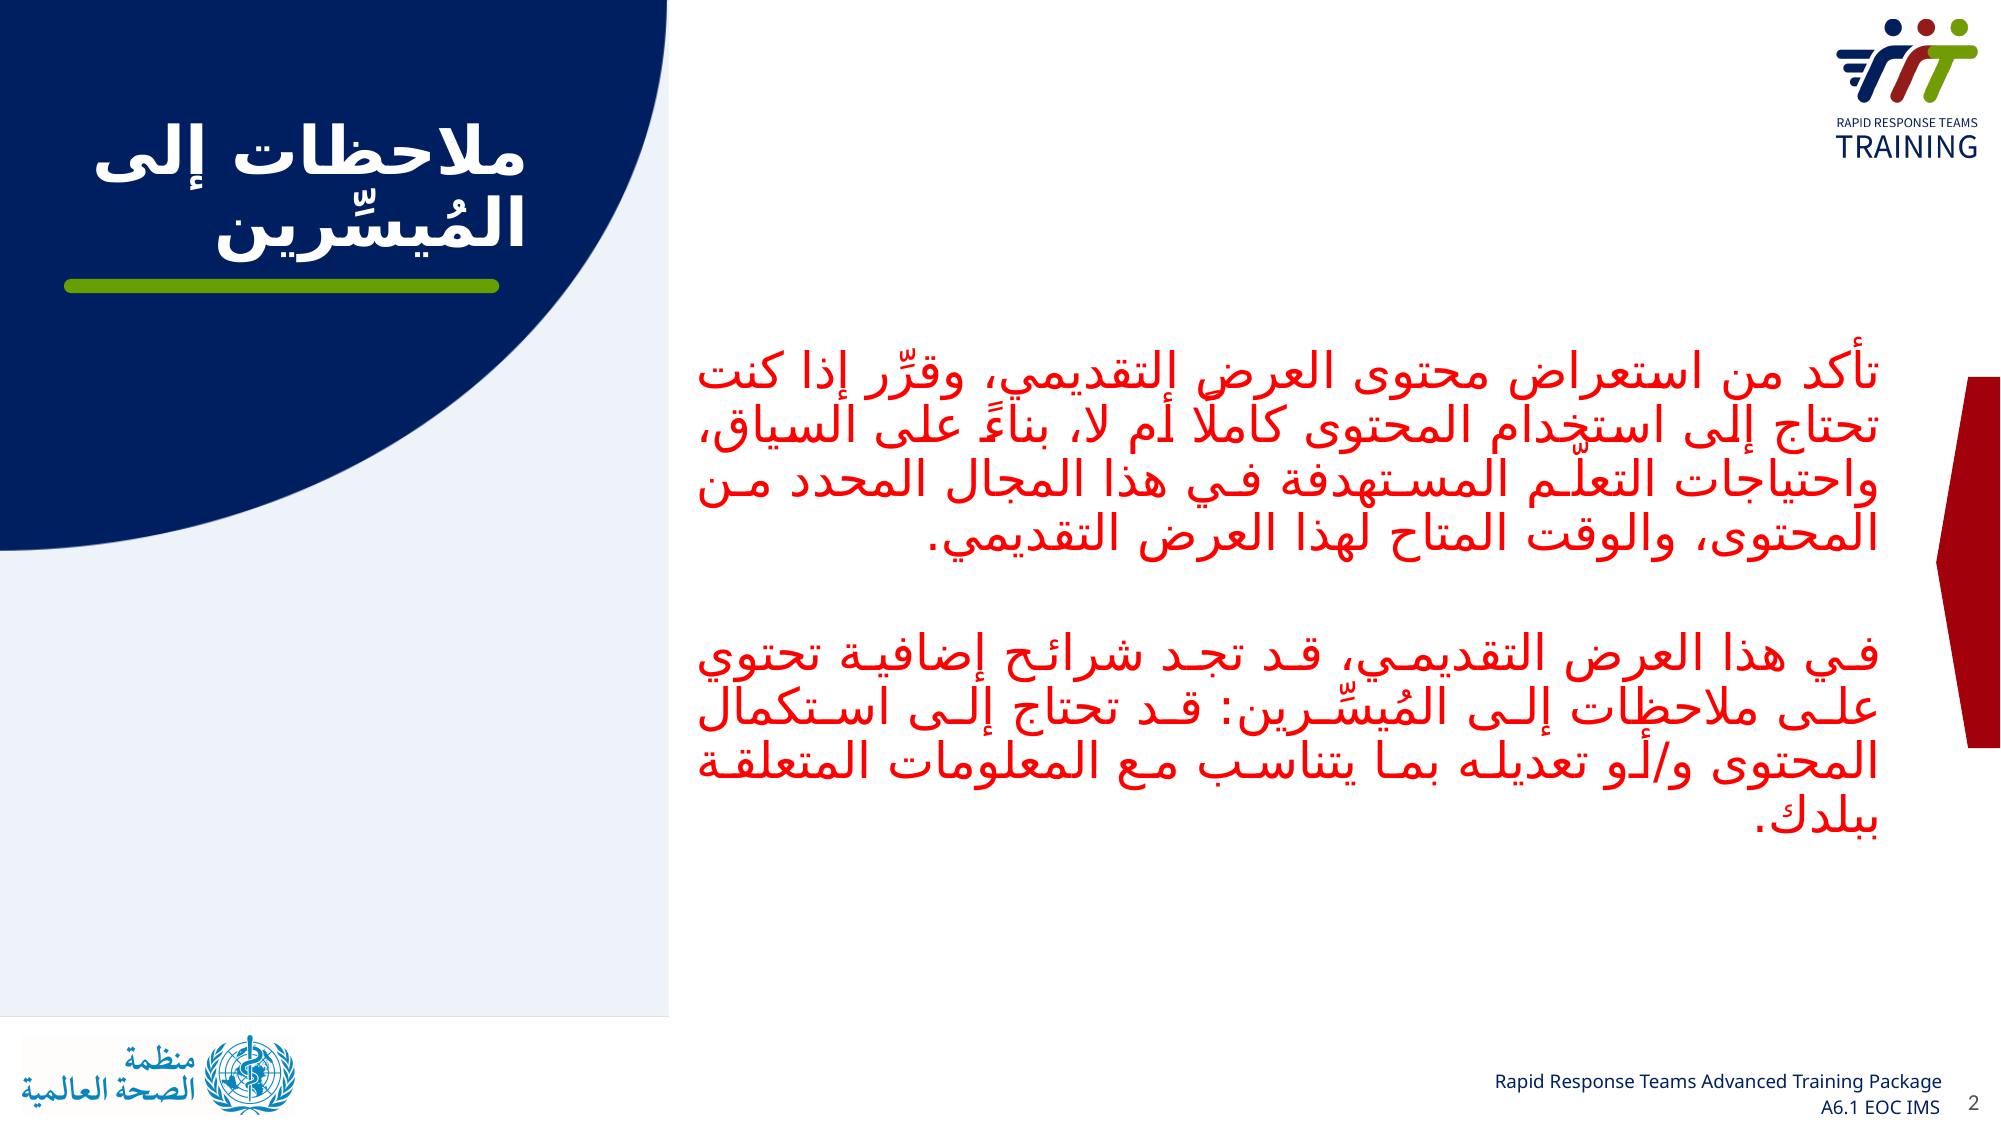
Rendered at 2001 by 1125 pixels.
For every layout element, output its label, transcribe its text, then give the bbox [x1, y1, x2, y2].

slide_number 2 [1882, 1037, 1916, 1092]
list تأكد من استعراض محتوى العرض التقديمي، وقرِّر إذا كنت تحتاج إلى استخدام المحتوى كاملًا أم لا، بناءً على السياق، واحتياجات التعلّم المستهدفة في هذا المجال المحدد من المحتوى، والوقت المتاح لهذا العرض التقديمي. في هذا العرض التقديمي، قد تجد شرائح إضافية تحتوي على ملاحظات إلى المُيسِّرين: قد تحتاج إلى استكمال المحتوى و/أو تعديله بما يتناسب مع المعلومات المتعلقة ببلدك. [695, 278, 1882, 1085]
text_box [63, 278, 500, 294]
picture [252, 1050, 258, 1059]
picture [0, 0, 669, 1018]
picture [22, 1035, 295, 1115]
picture [1835, 19, 1978, 167]
title ملاحظات إلى المُيسِّرين [0, 30, 537, 349]
